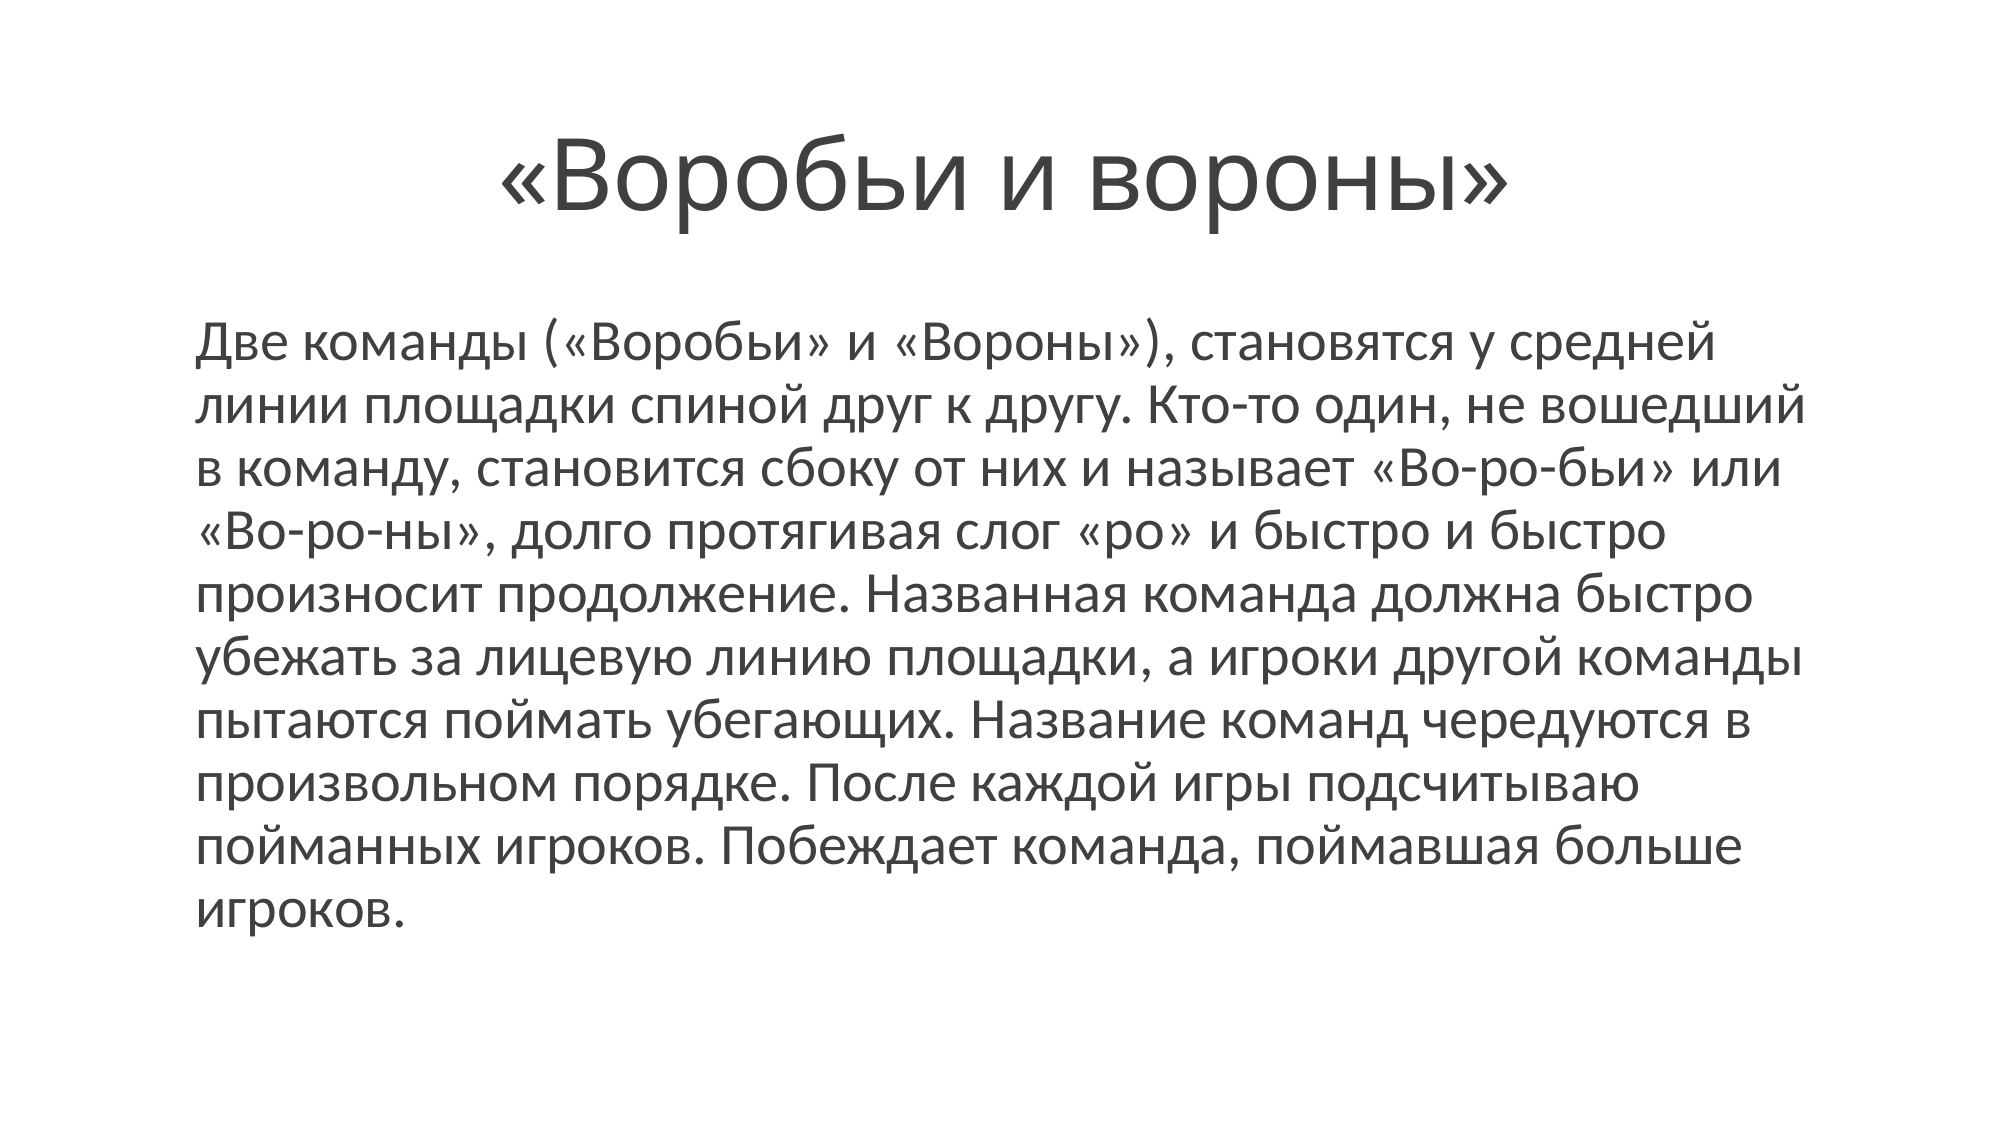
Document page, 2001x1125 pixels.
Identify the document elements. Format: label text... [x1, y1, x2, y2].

title «Воробьи и вороны» [180, 0, 1830, 238]
list Две команды («Воробьи» и «Вороны»), становятся у средней линии площадки спиной друг к другу. Кто-то один, не вошедший в команду, становится сбоку от них и называет «Во-ро-бьи» или «Во-ро-ны», долго протягивая слог «ро» и быстро и быстро произносит продолжение. Названная команда должна быстро убежать за лицевую линию площадки, а игроки другой команды пытаются поймать убегающих. Название команд чередуются в произвольном порядке. После каждой игры подсчитываю пойманных игроков. Побеждает команда, поймавшая больше игроков. [180, 302, 1830, 963]
